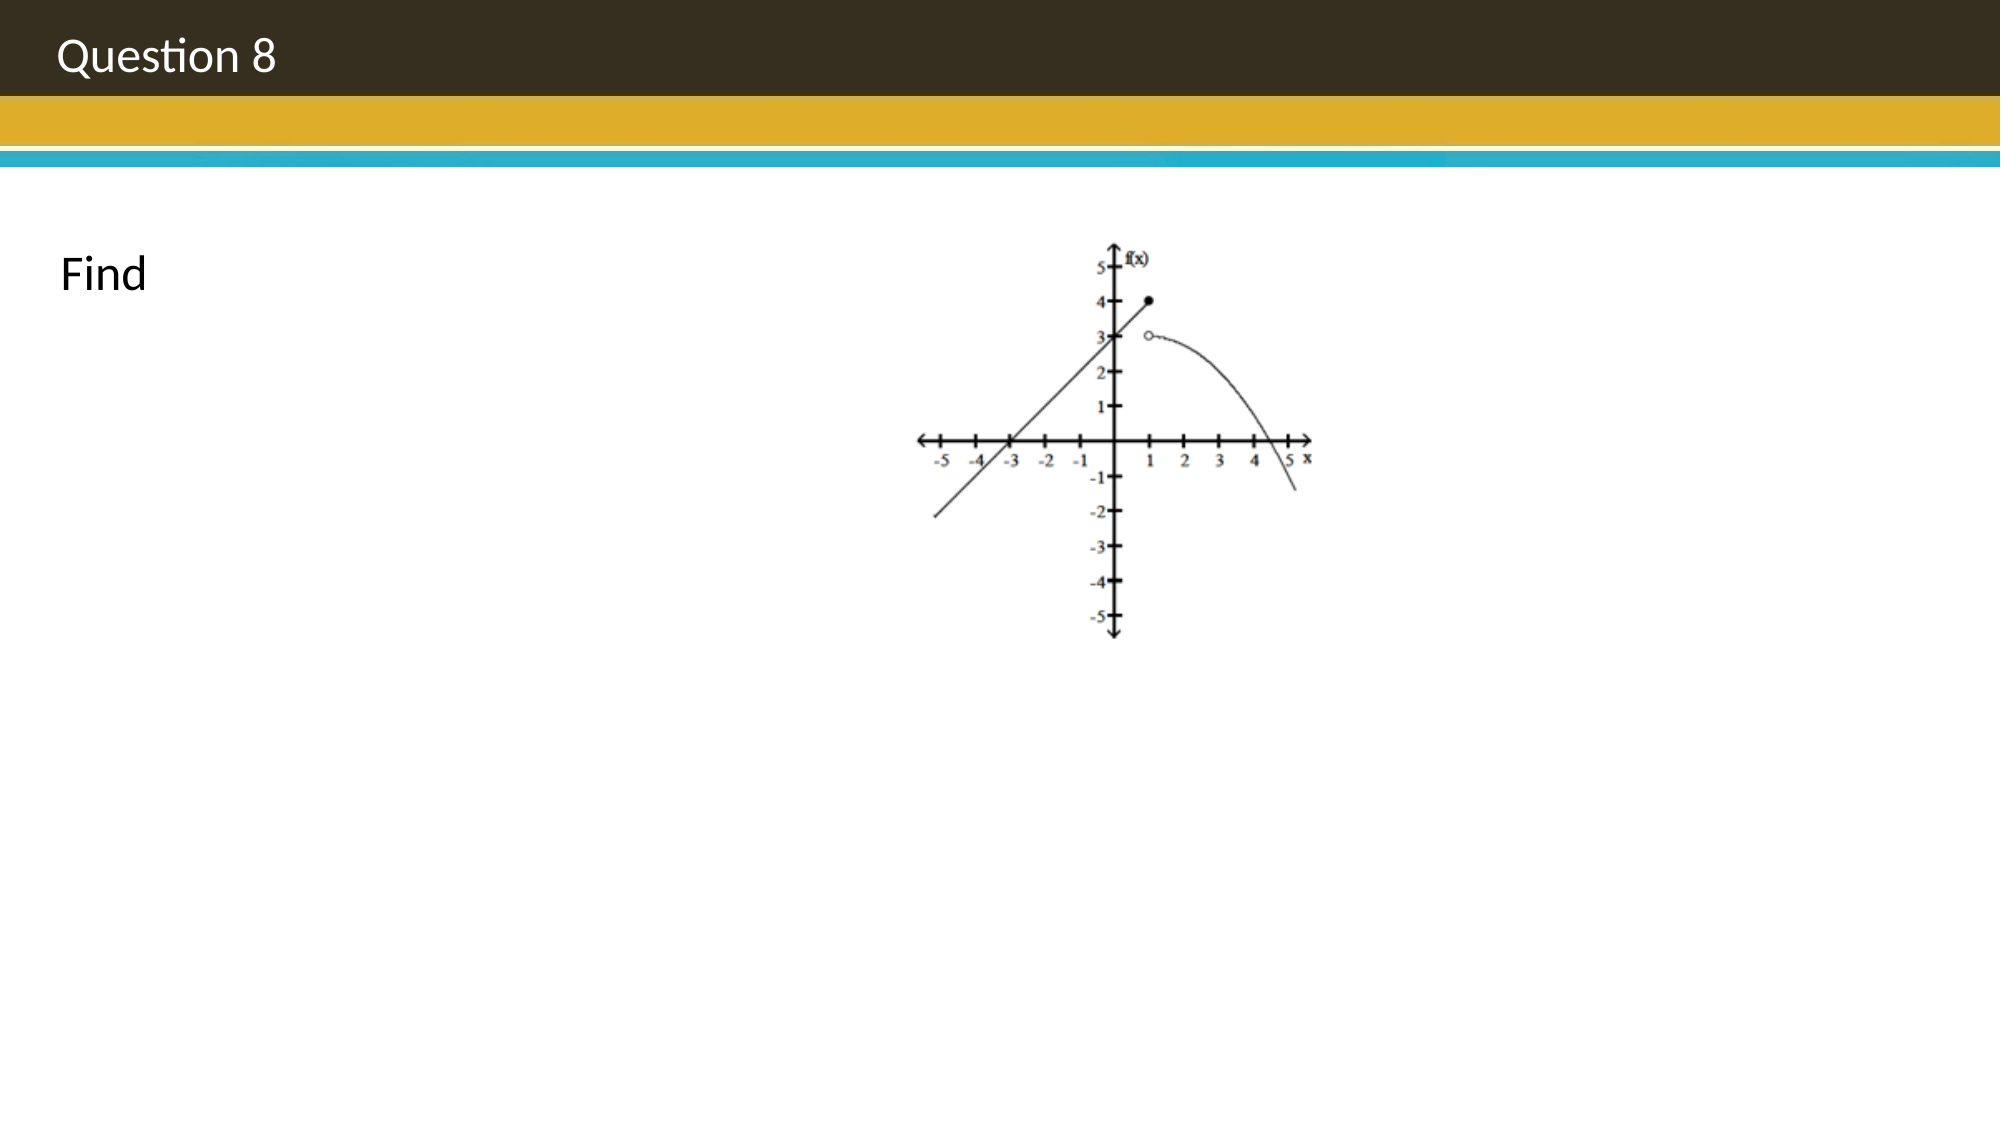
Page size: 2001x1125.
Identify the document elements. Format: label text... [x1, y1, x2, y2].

text_box Question 8 [41, 14, 293, 90]
picture [0, 0, 2000, 167]
picture [885, 228, 1340, 644]
